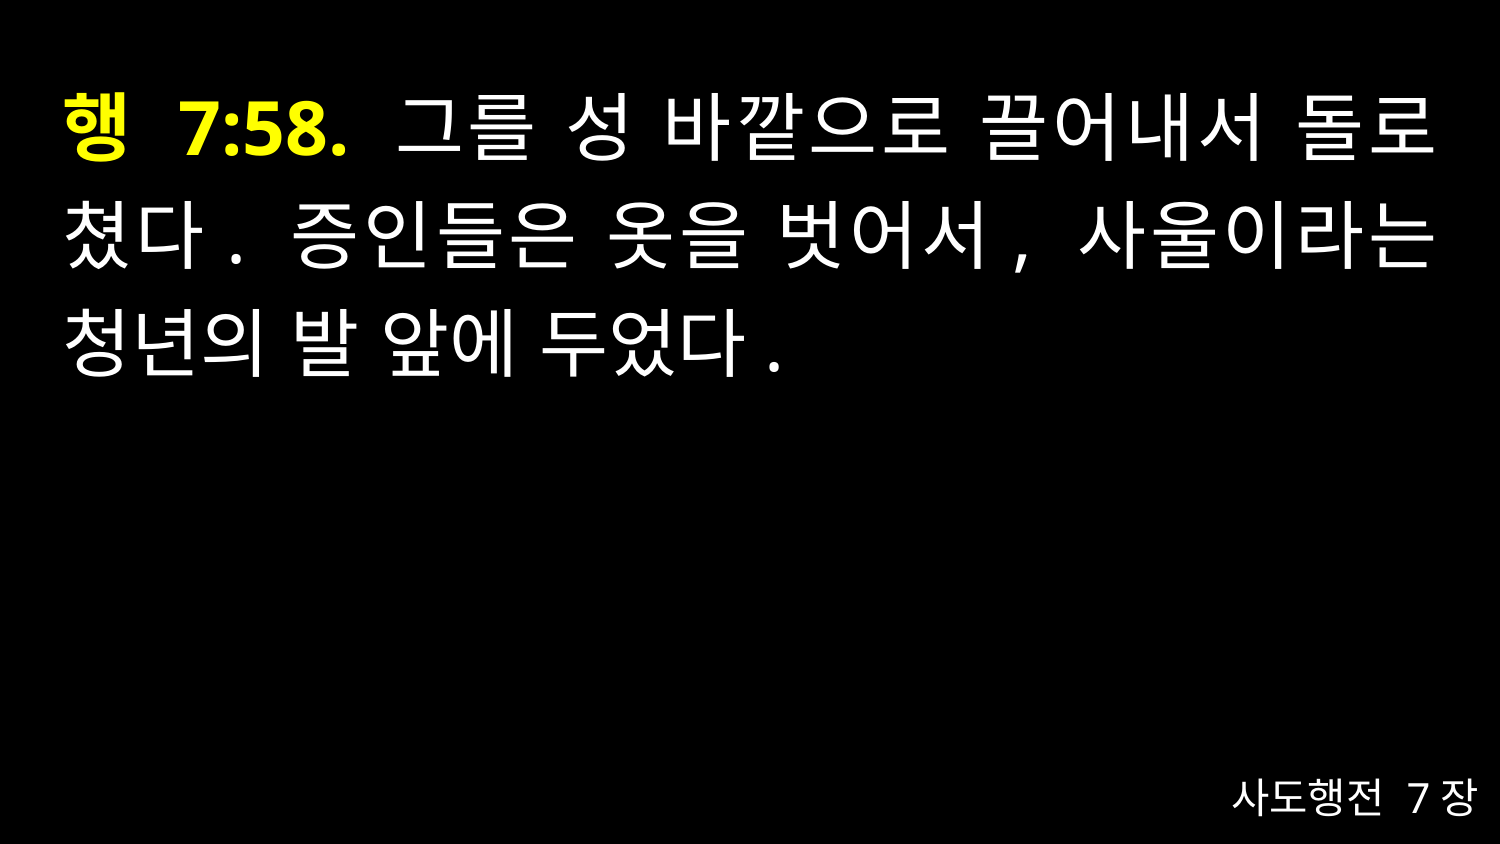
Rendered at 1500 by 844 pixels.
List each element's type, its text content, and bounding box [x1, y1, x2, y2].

subtitle 사도행전 7장 [916, 770, 1500, 844]
title 행 7:58. 그를 성 바깥으로 끌어내서 돌로 쳤다. 증인들은 옷을 벗어서, 사울이라는 청년의 발 앞에 두었다. [0, 0, 1500, 844]
